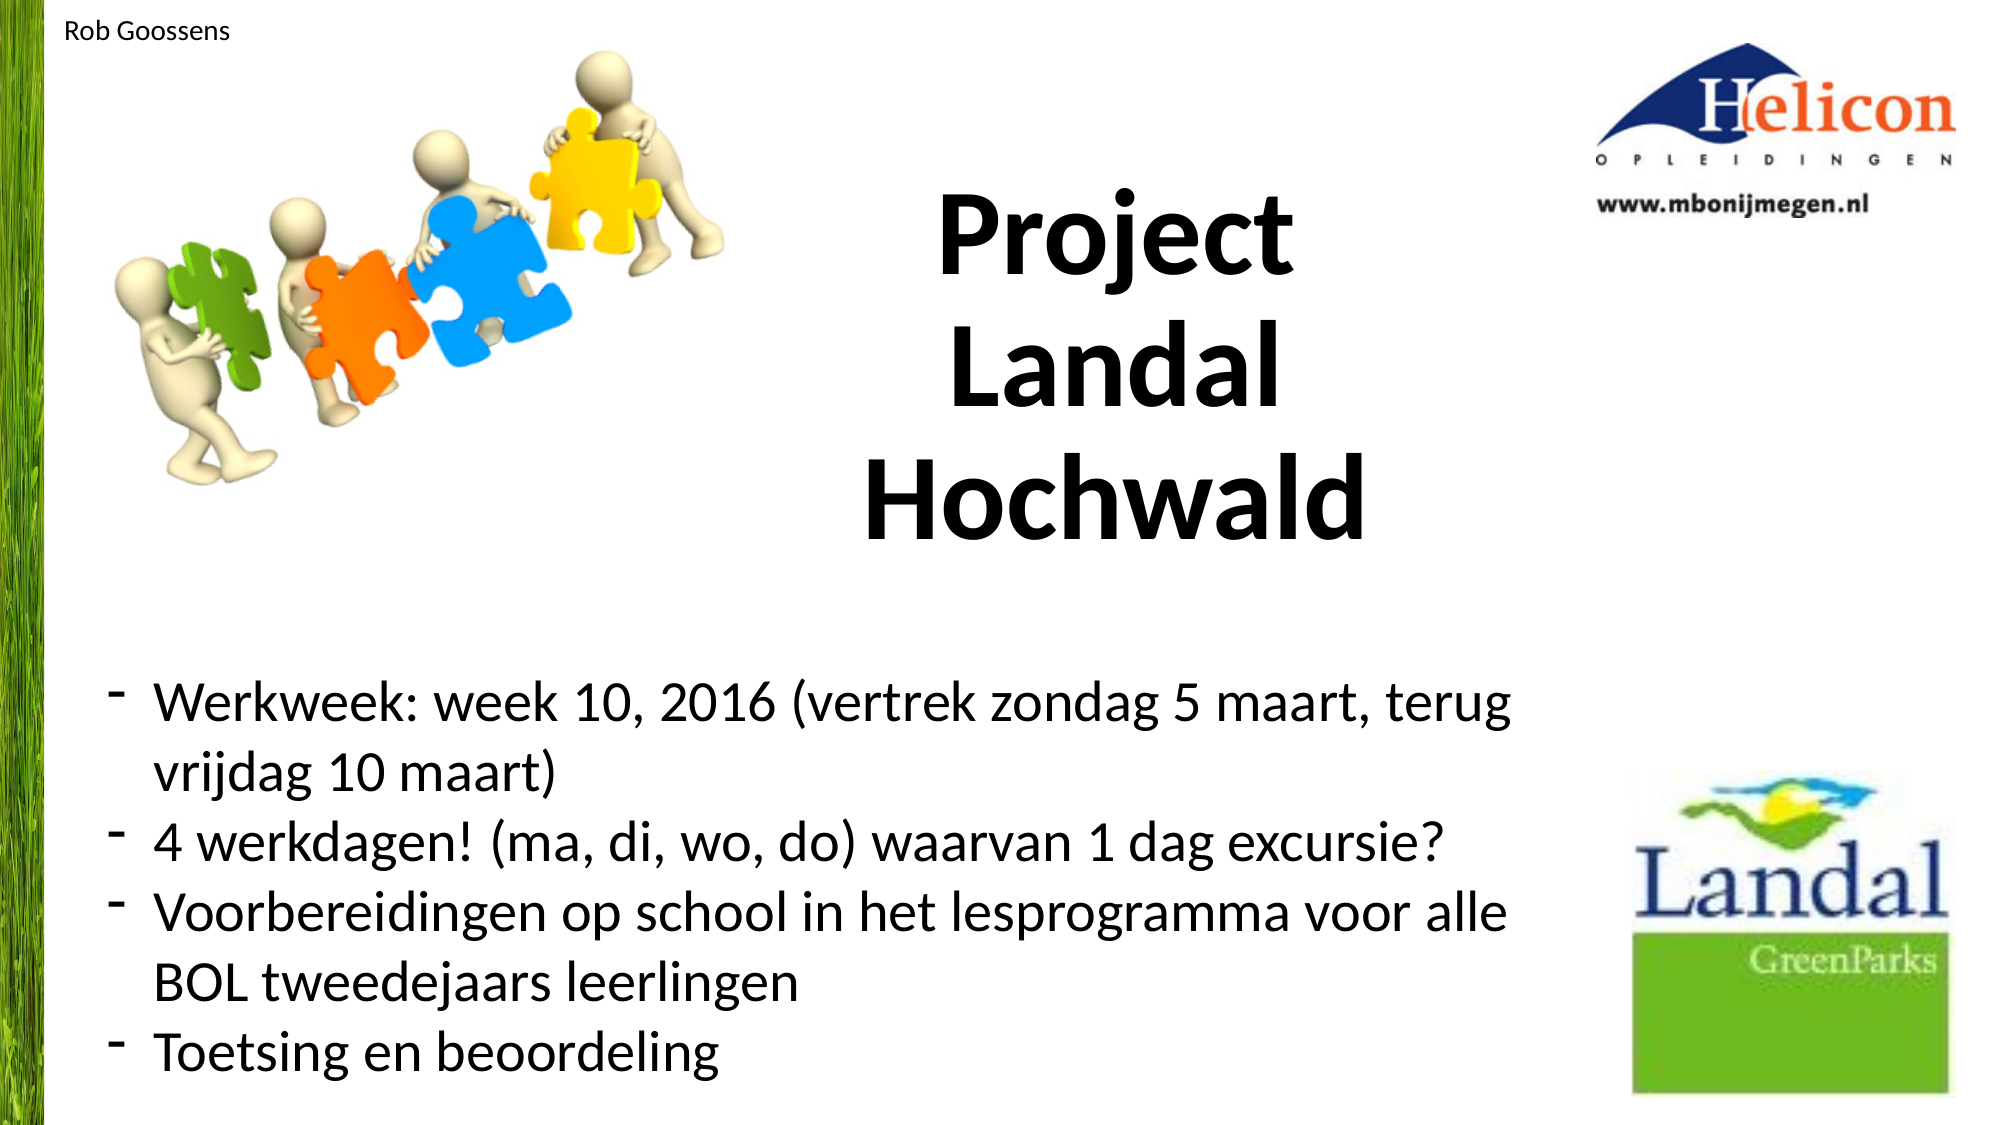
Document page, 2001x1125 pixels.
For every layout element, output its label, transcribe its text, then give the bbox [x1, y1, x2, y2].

text_box Rob Goossens [49, 3, 250, 54]
subtitle Project Landal Hochwald [752, 160, 1480, 578]
picture [1596, 43, 1956, 218]
text_box Werkweek: week 10, 2016 (vertrek zondag 5 maart, terug vrijdag 10 maart) 4 werkdagen! (ma, di, wo, do) waarvan 1 dag excursie? Voorbereidingen op school in het lesprogramma voor alle BOL tweedejaars leerlingen Toetsing en beoordeling [92, 655, 1584, 1125]
text_box [0, 0, 45, 1125]
picture [1631, 770, 1956, 1098]
picture [51, 2, 752, 528]
